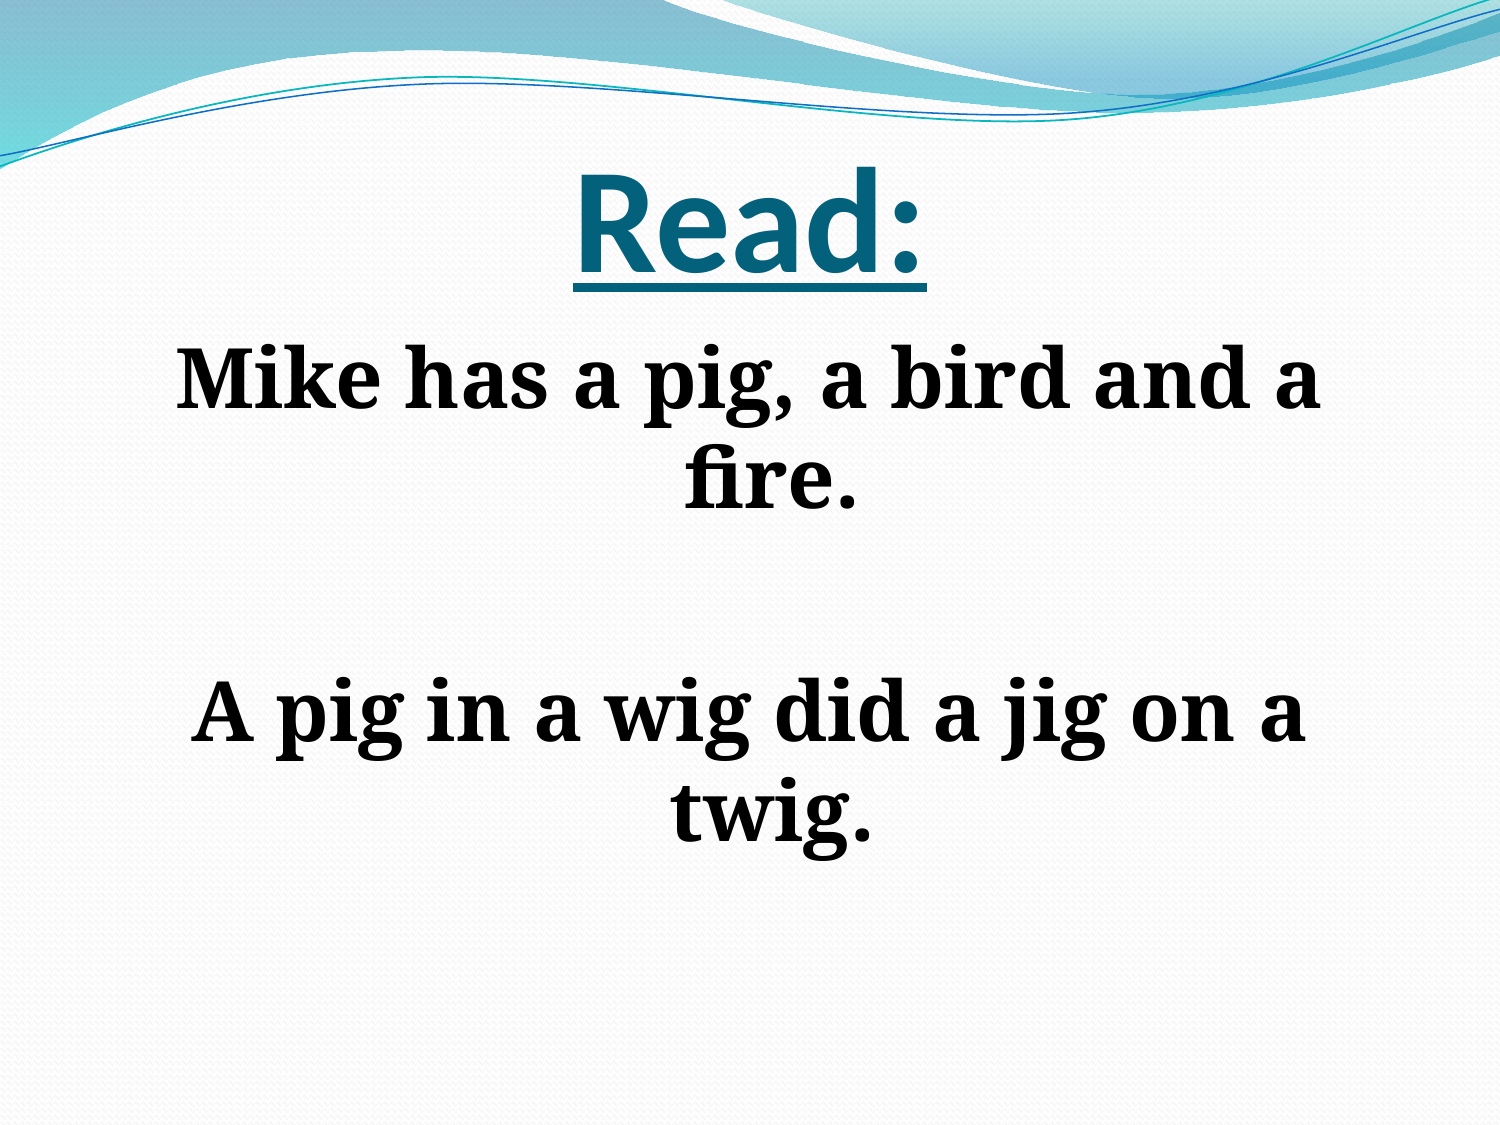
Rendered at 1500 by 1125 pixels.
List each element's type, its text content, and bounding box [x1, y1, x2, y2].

title Read: [75, 115, 1425, 303]
list Mike has a pig, a bird and a fire. A pig in a wig did a jig on a twig. [75, 317, 1425, 1038]
